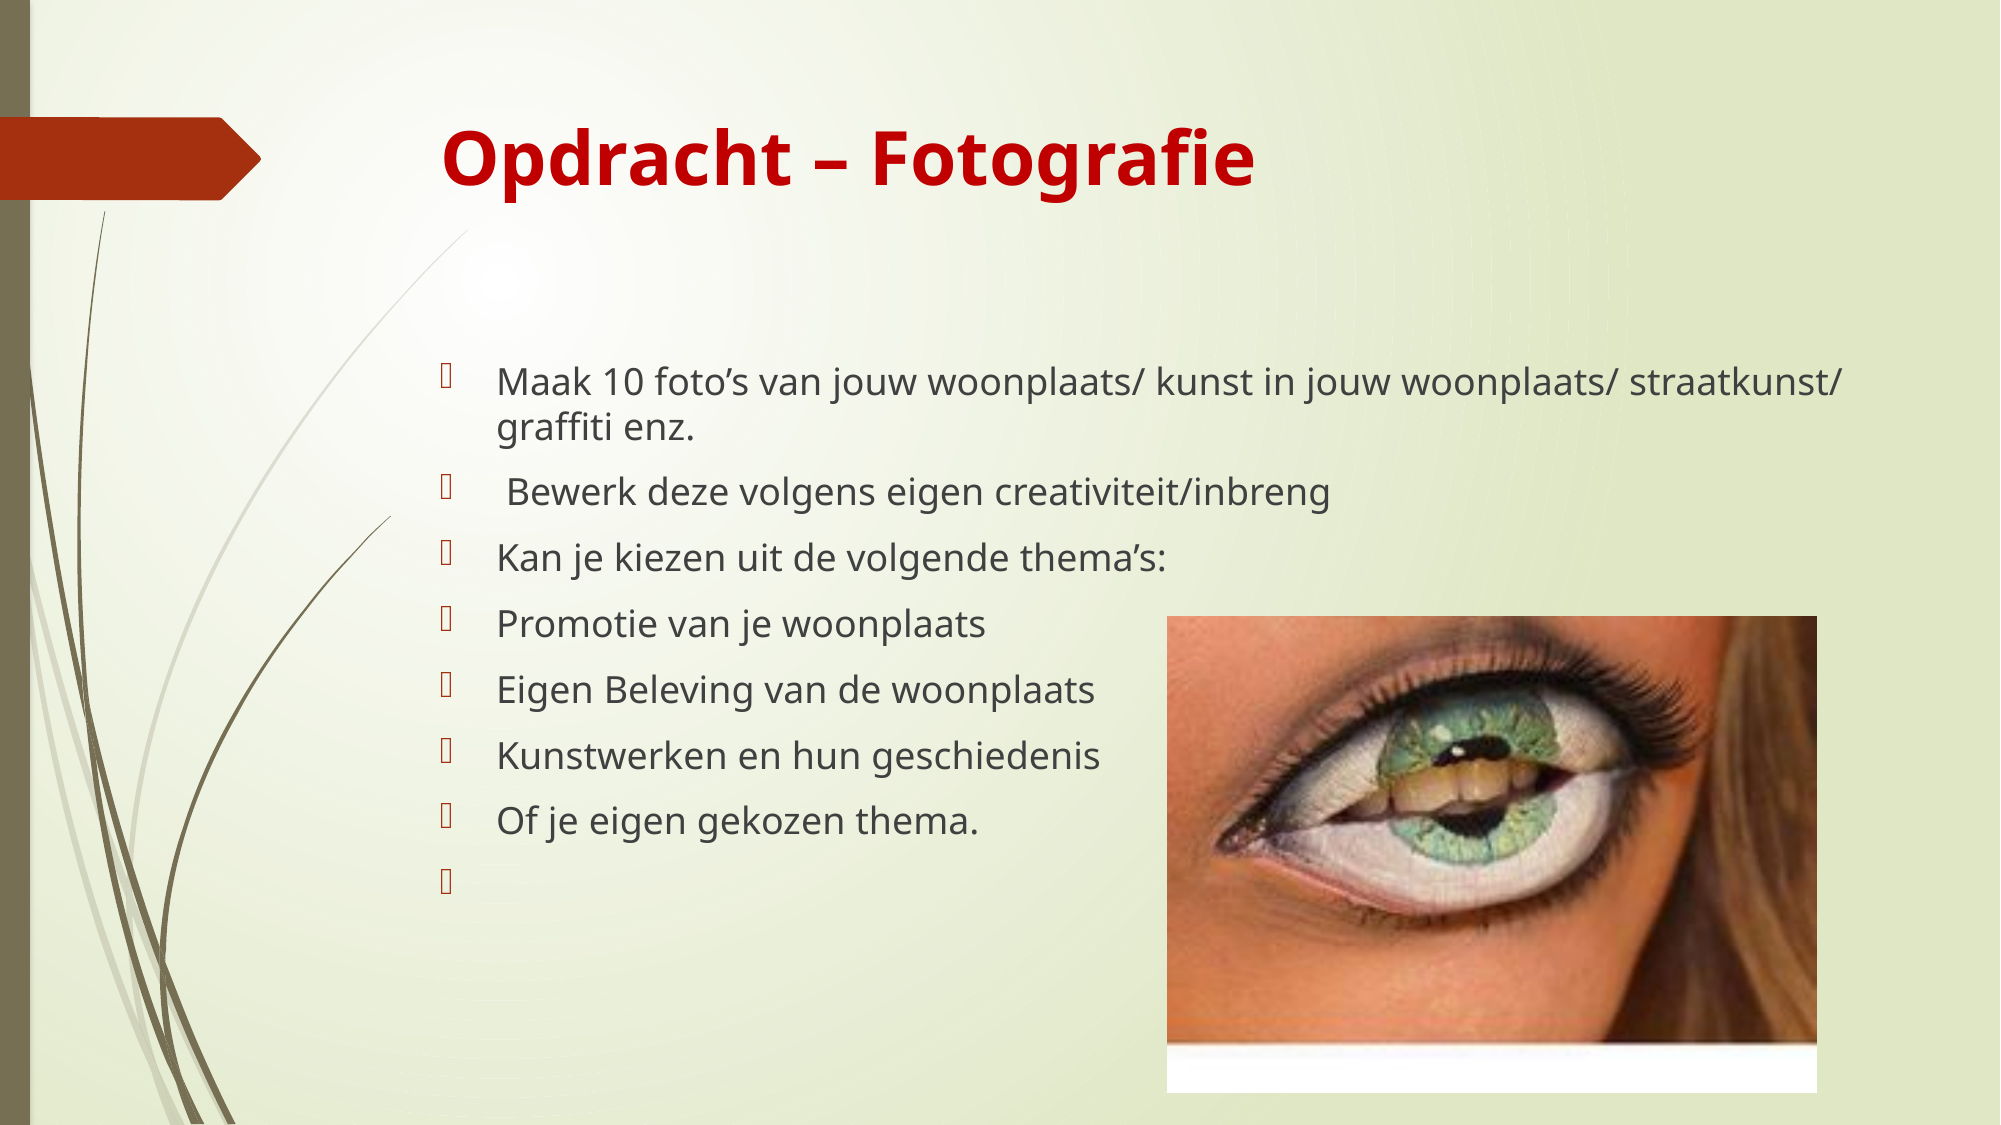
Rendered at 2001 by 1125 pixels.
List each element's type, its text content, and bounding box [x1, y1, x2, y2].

list Maak 10 foto’s van jouw woonplaats/ kunst in jouw woonplaats/ straatkunst/ graffiti enz. Bewerk deze volgens eigen creativiteit/inbreng Kan je kiezen uit de volgende thema’s: Promotie van je woonplaats Eigen Beleving van de woonplaats Kunstwerken en hun geschiedenis Of je eigen gekozen thema. [424, 350, 1888, 970]
title Opdracht – Fotografie [425, 102, 1888, 313]
picture [1167, 616, 1817, 1093]
